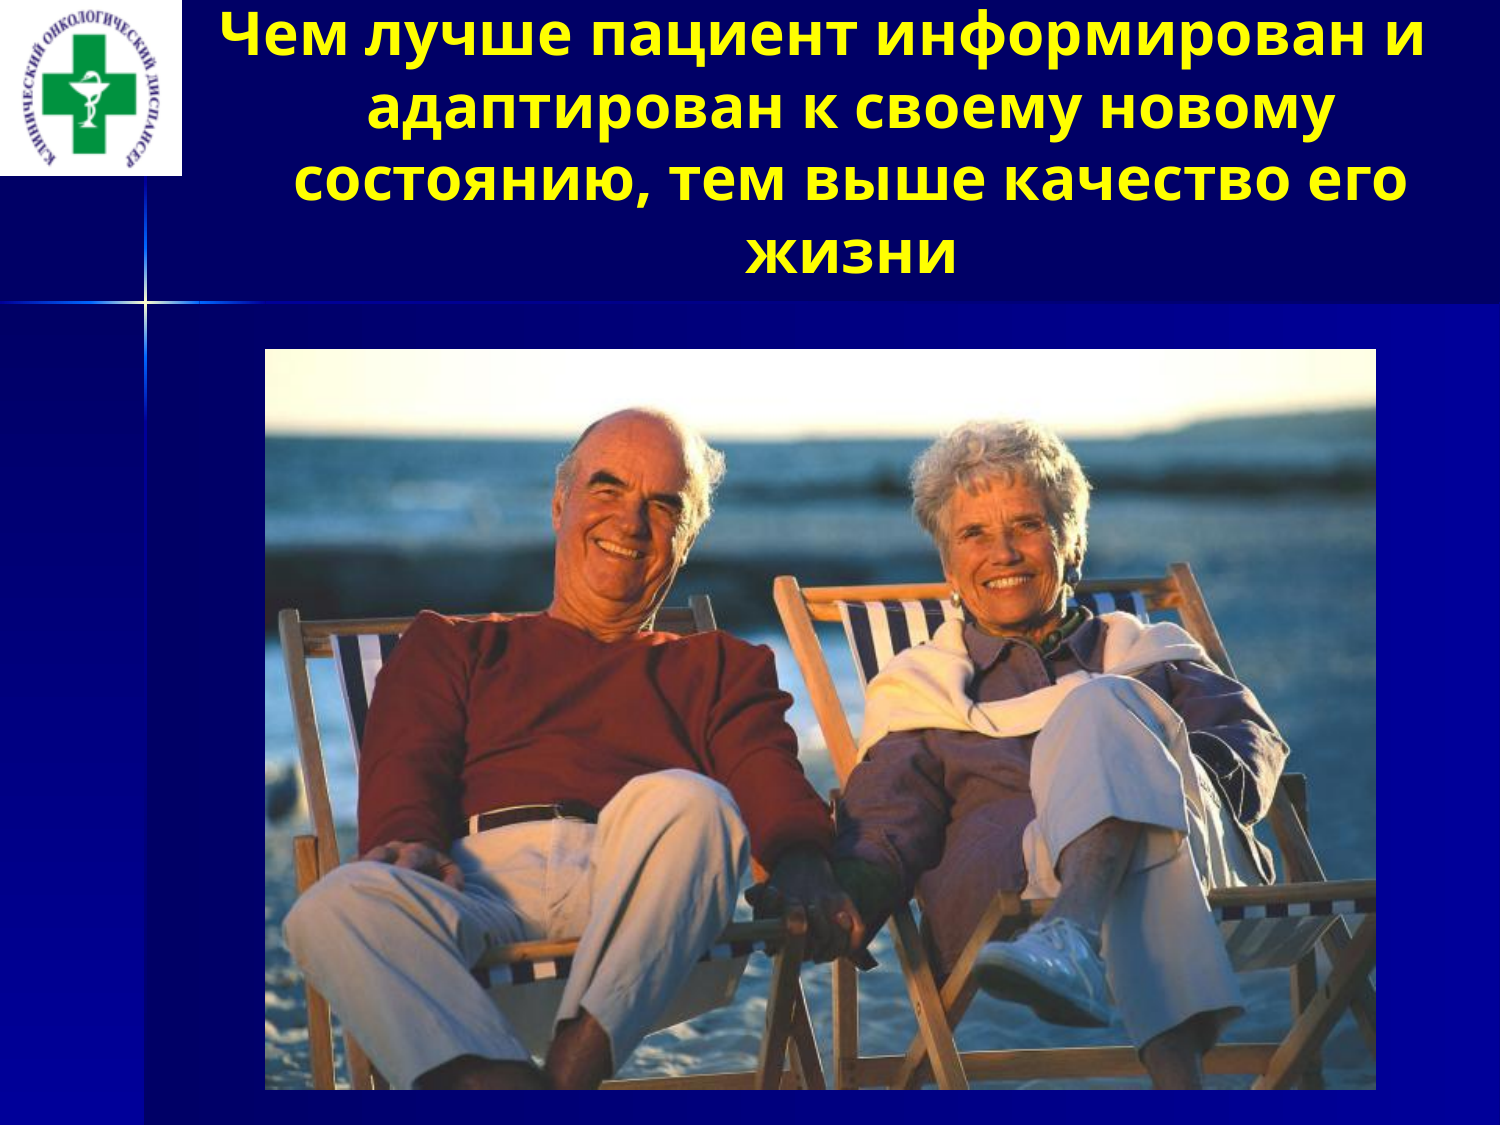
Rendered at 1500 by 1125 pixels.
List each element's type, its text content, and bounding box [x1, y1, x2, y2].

picture [0, 0, 182, 177]
list Чем лучше пациент информирован и адаптирован к своему новому состоянию, тем выше качество его жизни [123, 0, 1500, 256]
picture [265, 349, 1377, 1091]
